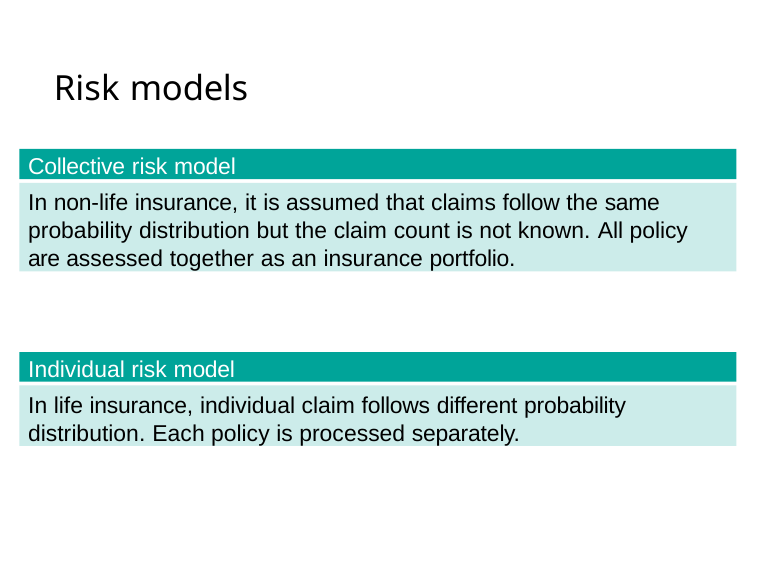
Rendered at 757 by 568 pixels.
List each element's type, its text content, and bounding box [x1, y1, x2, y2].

text_box In non-life insurance, it is assumed that claims follow the same probability distribution but the claim count is not known. All policy are assessed together as an insurance portfolio. [19, 182, 737, 272]
text_box Collective risk model [19, 148, 737, 180]
text_box Individual risk model [19, 352, 737, 382]
text_box In life insurance, individual claim follows different probability distribution. Each policy is processed separately. [19, 385, 737, 446]
title Risk models [51, 36, 705, 134]
